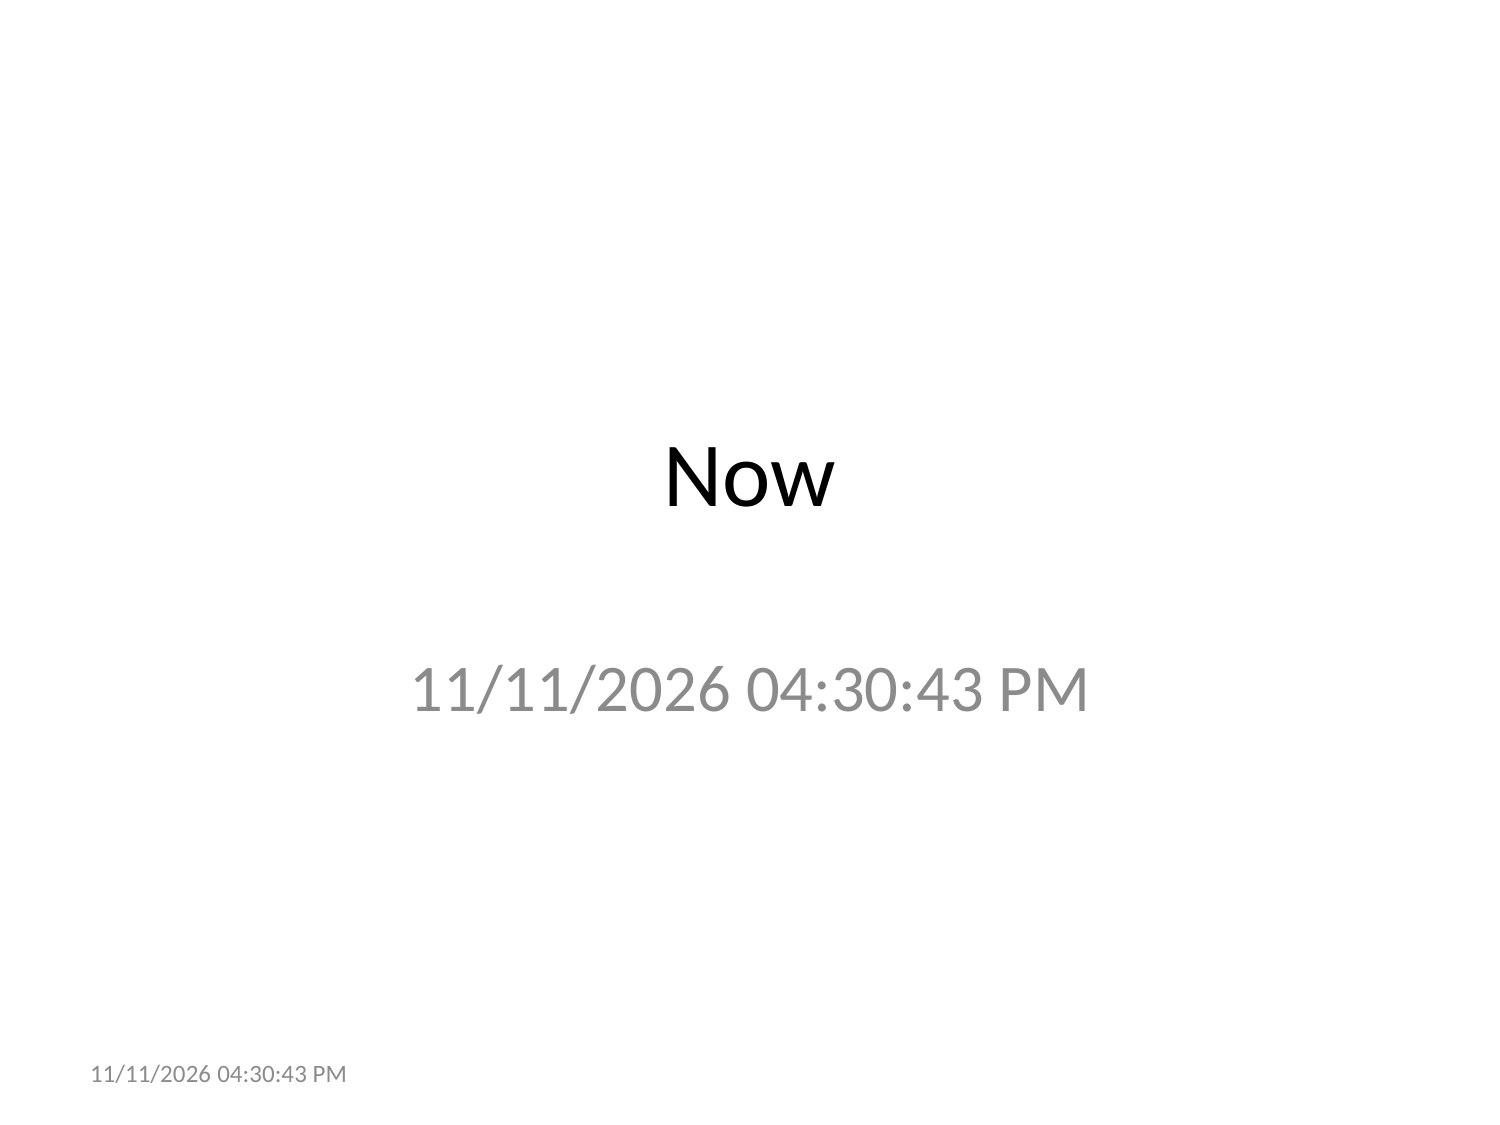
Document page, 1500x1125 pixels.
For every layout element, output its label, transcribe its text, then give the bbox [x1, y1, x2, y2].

title Now [112, 349, 1388, 591]
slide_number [75, 1042, 425, 1103]
subtitle 2011-12-19 10:20:04 AM [225, 637, 1275, 925]
